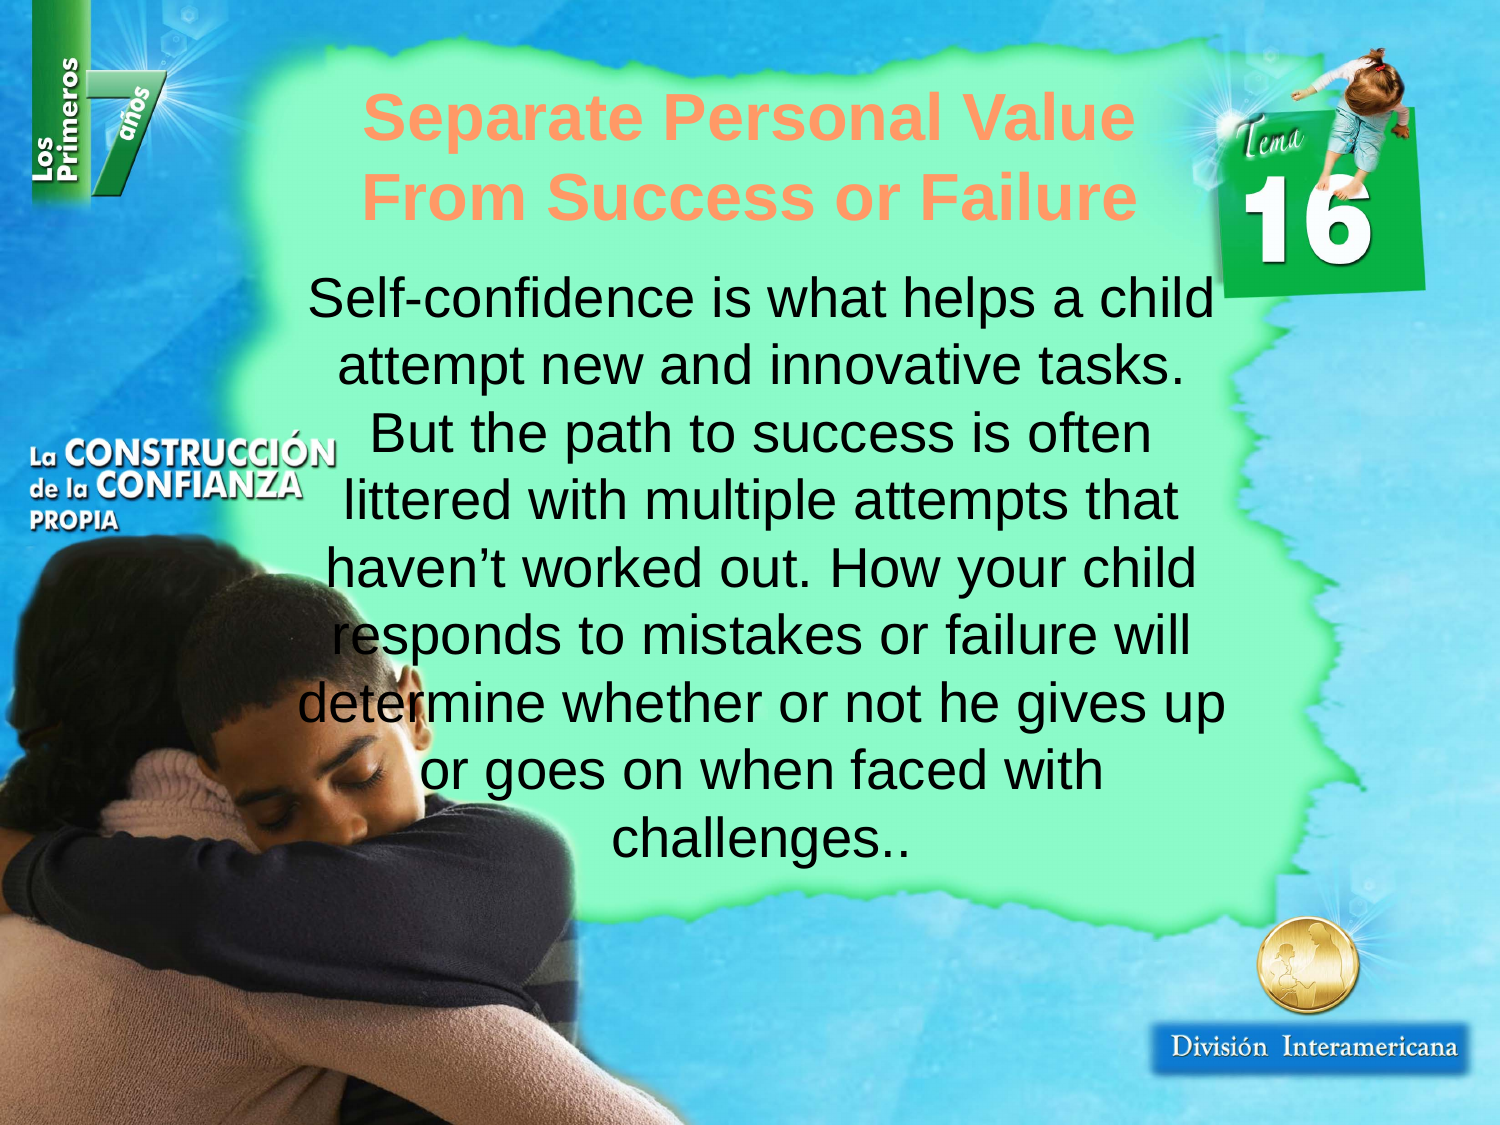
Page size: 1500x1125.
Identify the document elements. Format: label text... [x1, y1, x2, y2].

picture [0, 0, 1500, 1125]
text_box Self-confidence is what helps a child attempt new and innovative tasks. But the path to success is often littered with multiple attempts that haven’t worked out. How your child responds to mistakes or failure will determine whether or not he gives up or goes on when faced with challenges.. [277, 253, 1247, 876]
text_box Separate Personal Value From Success or Failure [289, 66, 1211, 242]
